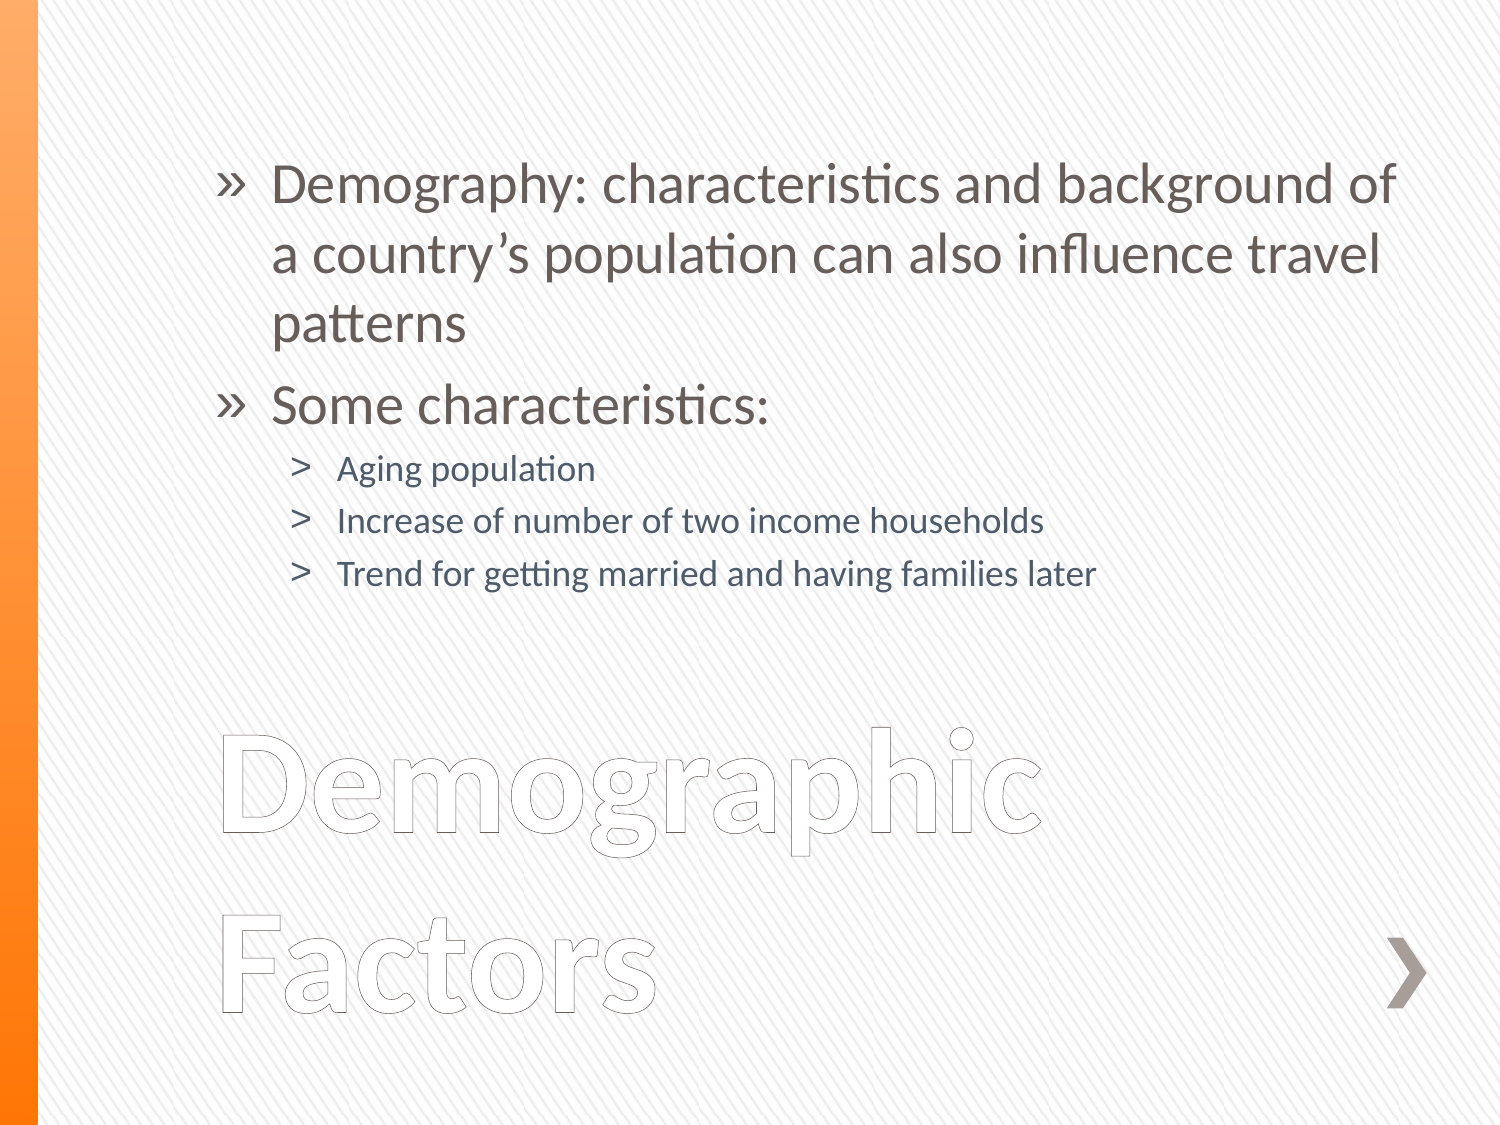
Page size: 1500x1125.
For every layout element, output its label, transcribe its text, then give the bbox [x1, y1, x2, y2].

title Demographic Factors [200, 863, 1388, 1050]
list Demography: characteristics and background of a country’s population can also influence travel patterns Some characteristics: Aging population Increase of number of two income households Trend for getting married and having families later [200, 137, 1425, 863]
